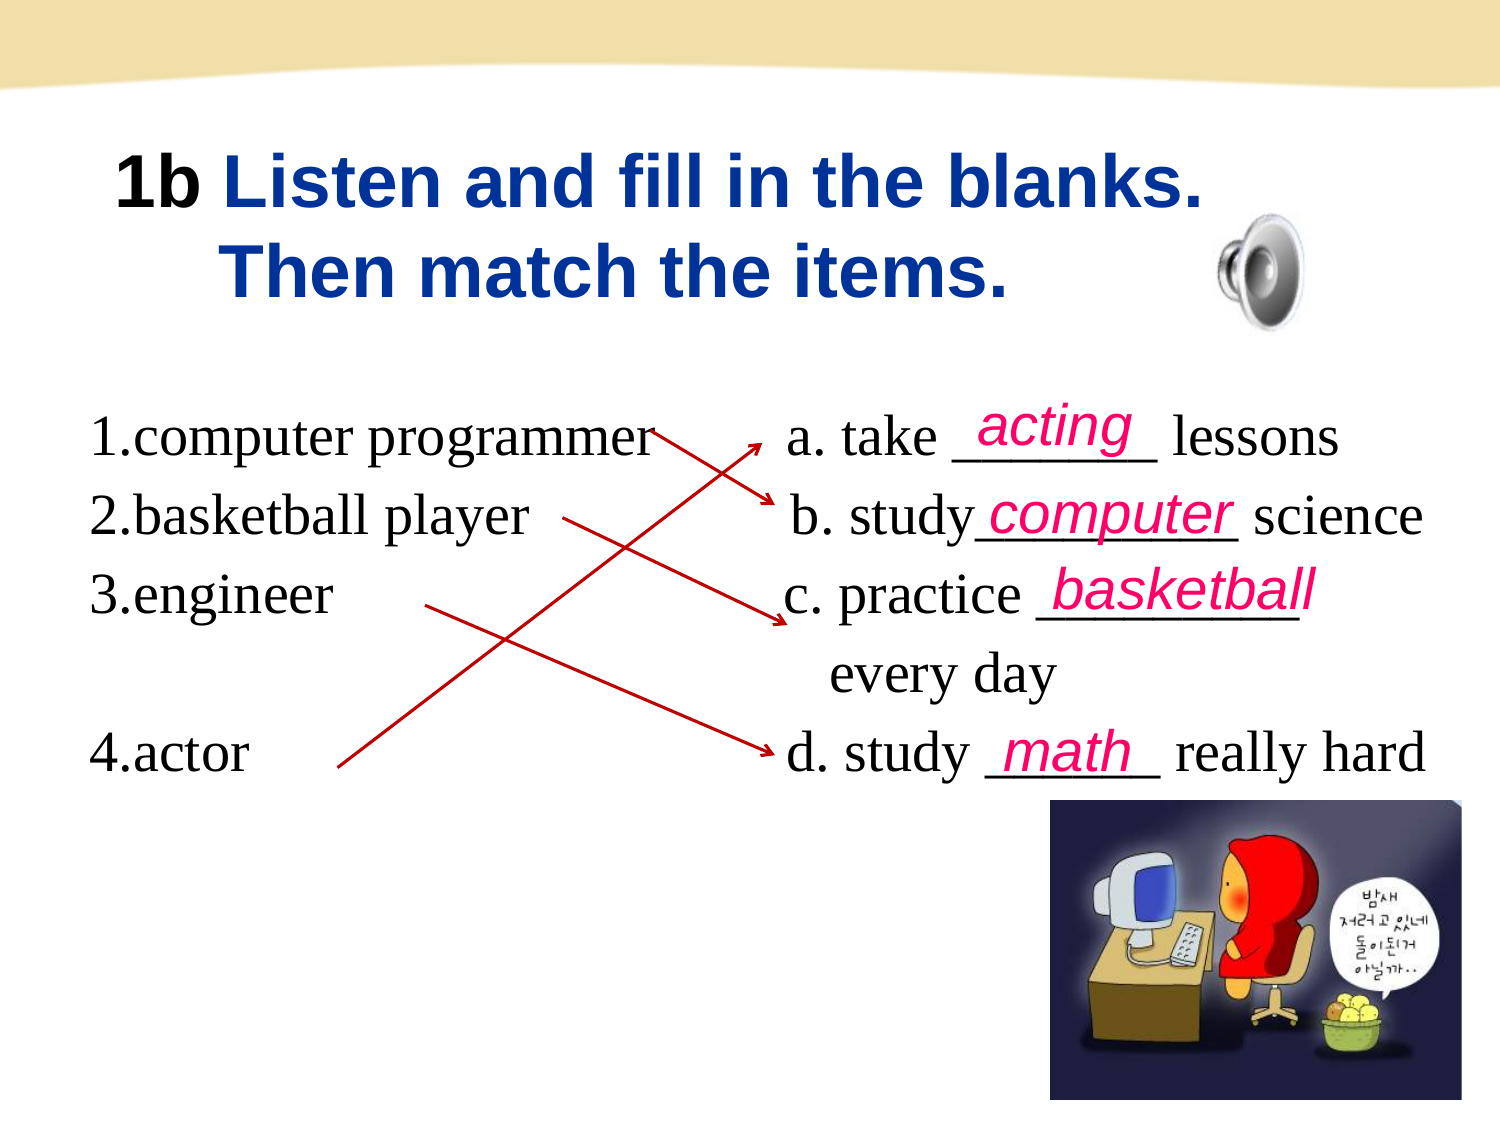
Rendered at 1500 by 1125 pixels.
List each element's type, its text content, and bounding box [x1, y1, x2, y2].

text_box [766, 517, 788, 626]
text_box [337, 442, 763, 768]
text_box 1.computer programmer a. take _______ lessons 2.basketball player b. study_________ science 3.engineer c. practice _________ every day 4.actor d. study ______ really hard [75, 380, 1475, 871]
text_box computer [974, 467, 1263, 553]
text_box math [988, 705, 1148, 790]
text_box 1b Listen and fill in the blanks. Then match the items. [99, 124, 1375, 320]
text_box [649, 429, 776, 506]
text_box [766, 604, 776, 756]
text_box basketball [1037, 544, 1363, 629]
text_box acting [962, 380, 1250, 465]
picture [0, 0, 1500, 1125]
